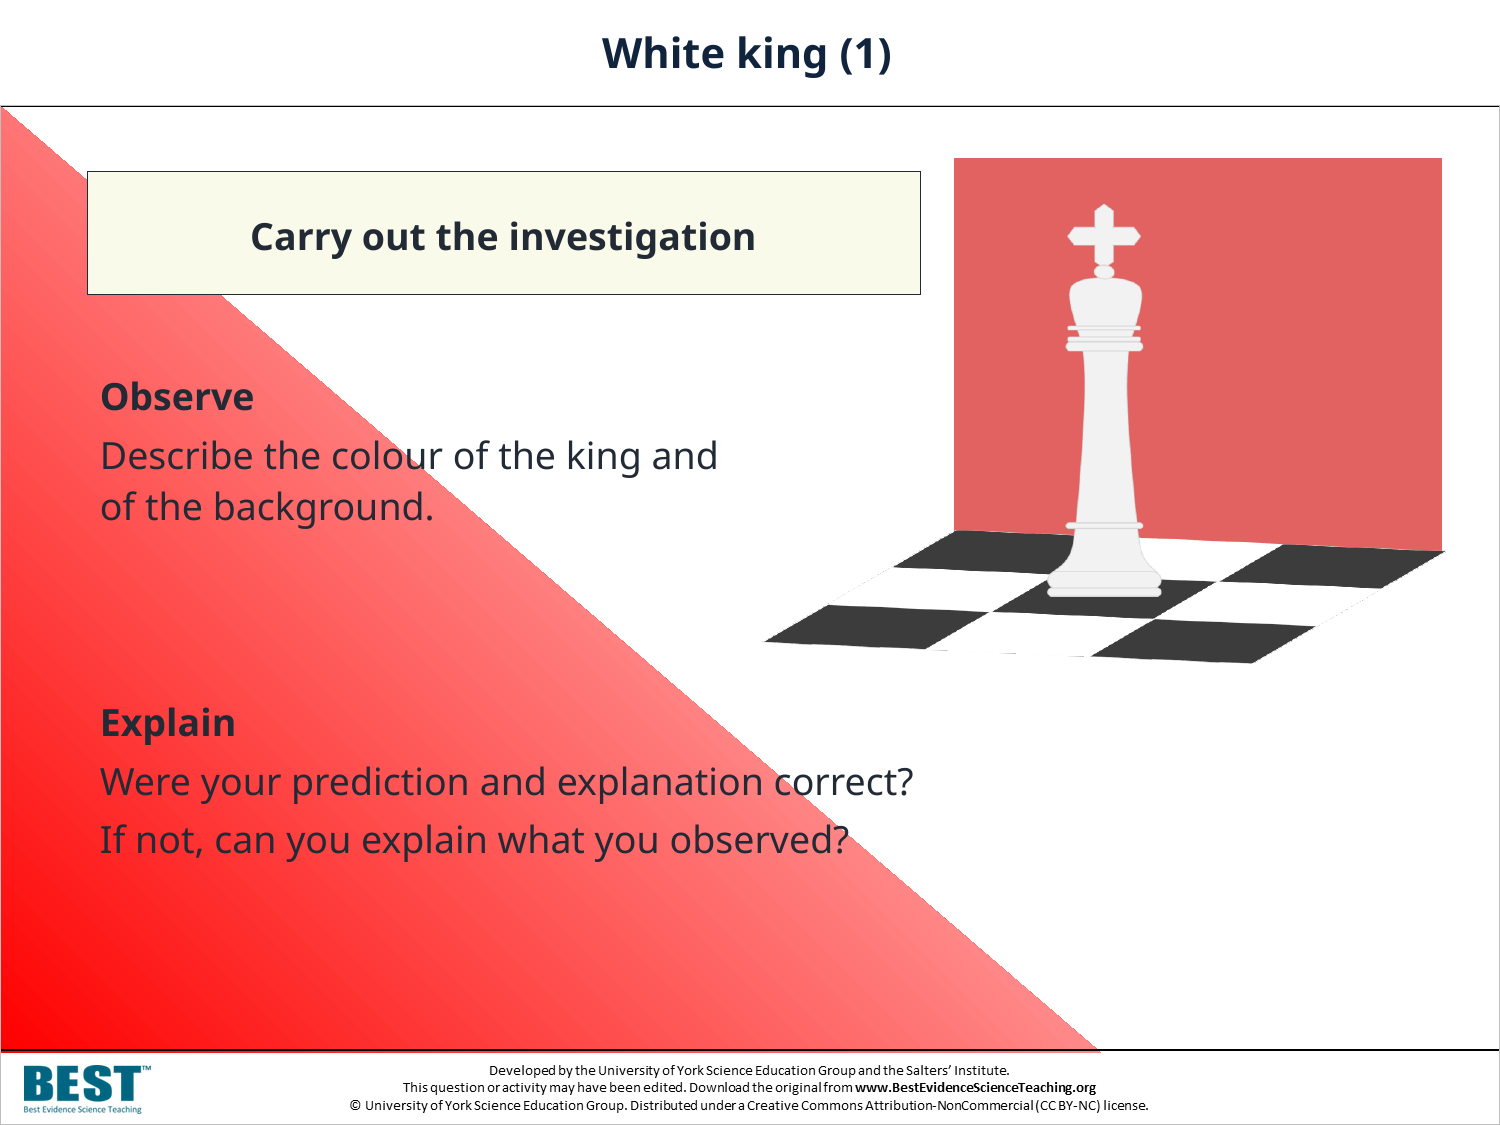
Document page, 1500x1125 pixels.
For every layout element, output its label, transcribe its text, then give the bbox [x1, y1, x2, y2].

text_box White king (1) [23, 4, 1471, 99]
picture [0, 105, 1500, 1125]
